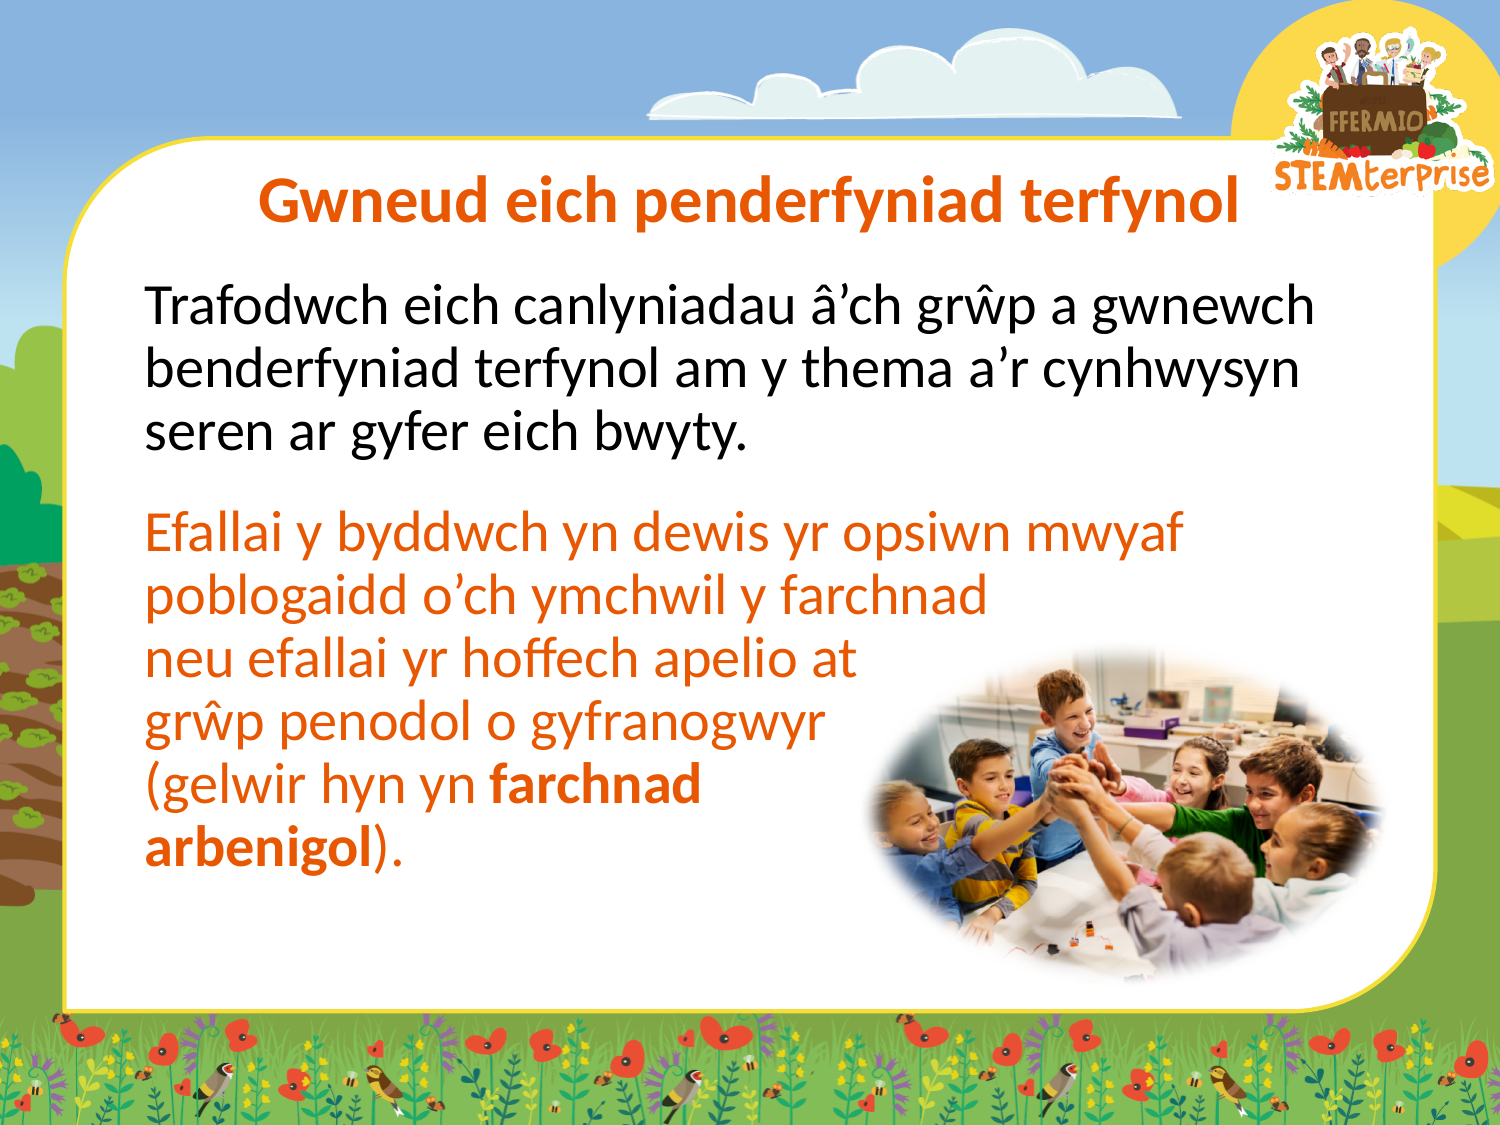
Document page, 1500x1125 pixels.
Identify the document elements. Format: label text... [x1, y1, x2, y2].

list Trafodwch eich canlyniadau â’ch grŵp a gwnewch benderfyniad terfynol am y thema a’r cynhwysyn seren ar gyfer eich bwyty. Efallai y byddwch yn dewis yr opsiwn mwyaf poblogaidd o’ch ymchwil y farchnad neu efallai yr hoffech apelio at grŵp penodol o gyfranogwyr (gelwir hyn yn farchnad arbenigol). [129, 267, 1371, 988]
picture [0, 0, 1500, 1125]
title Gwneud eich penderfyniad terfynol [218, 137, 1282, 256]
